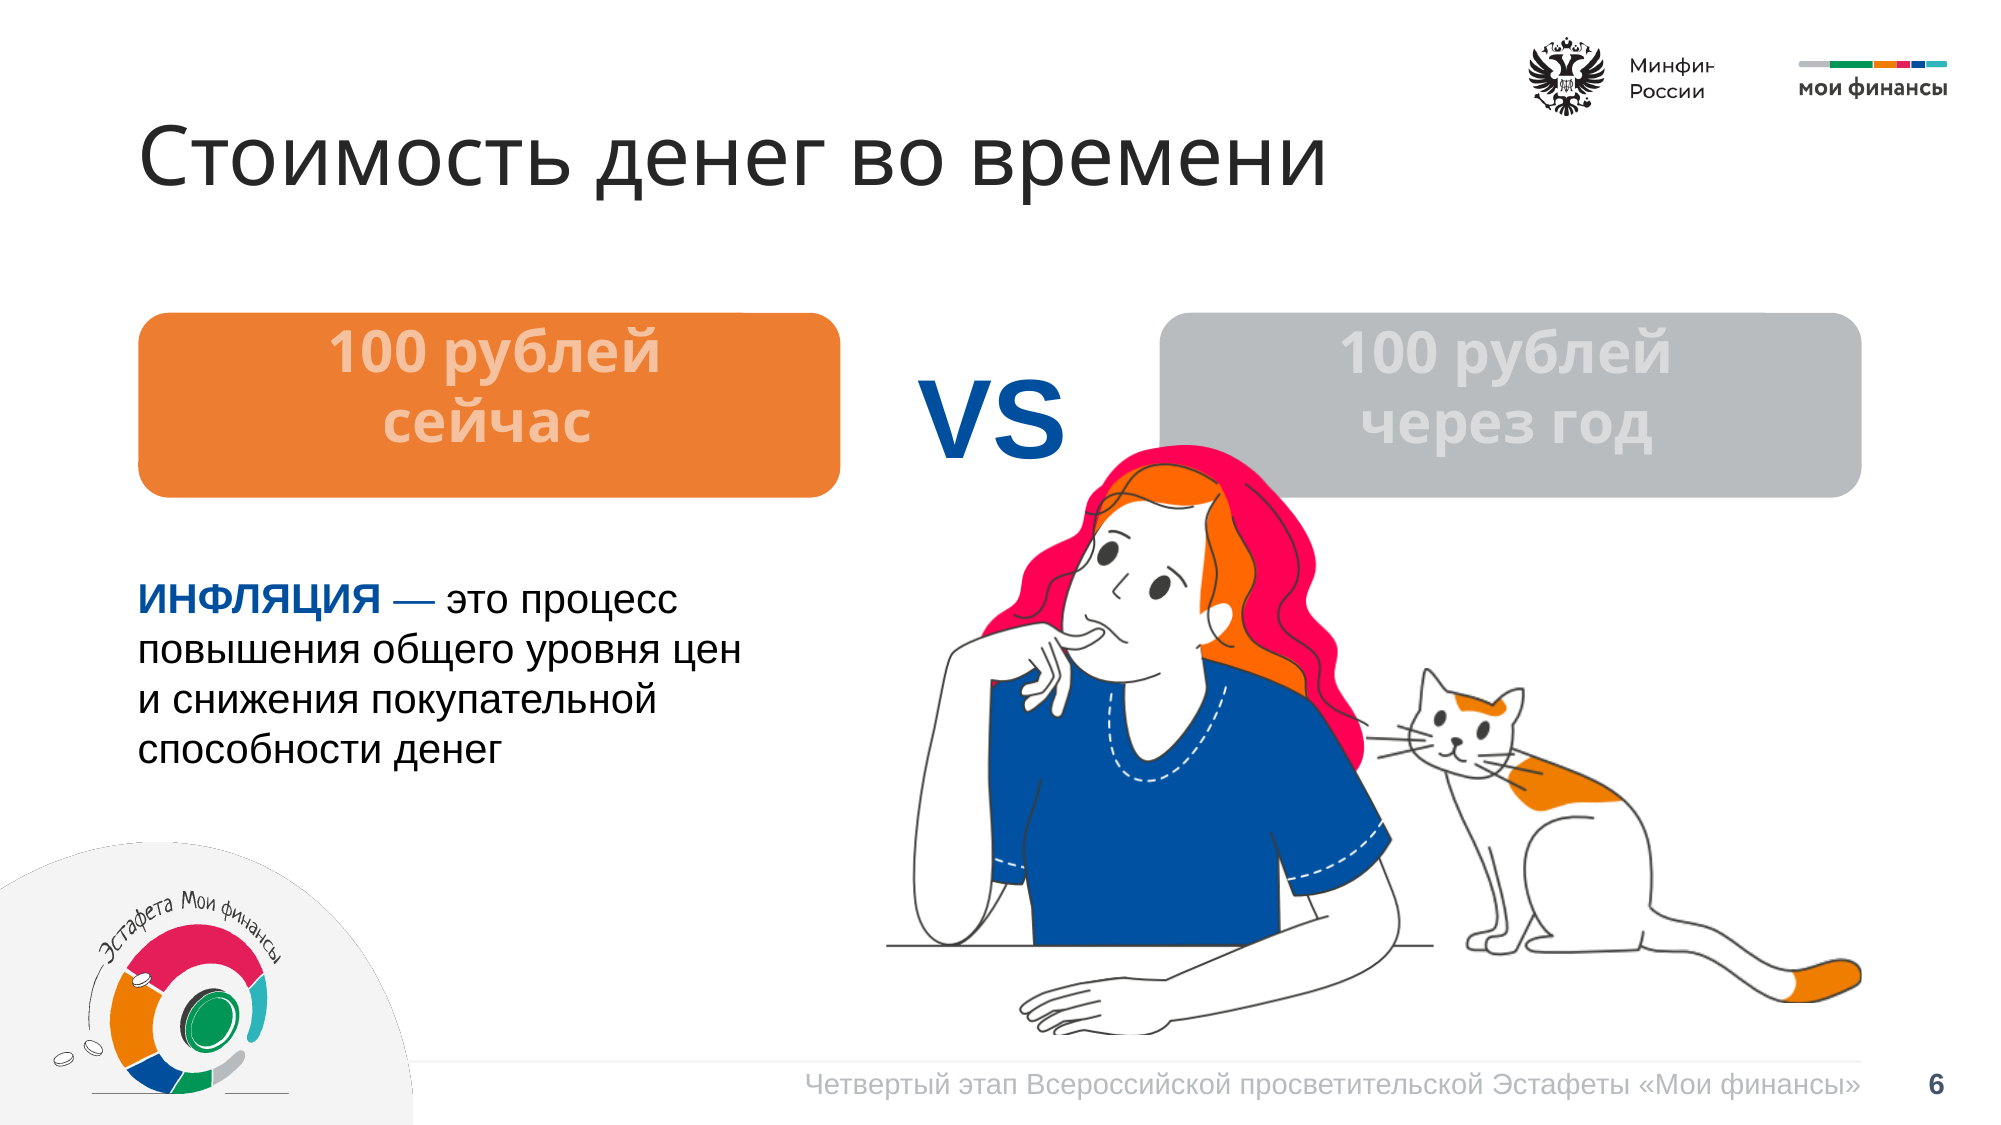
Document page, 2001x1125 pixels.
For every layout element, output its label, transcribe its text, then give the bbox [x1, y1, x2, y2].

text_box 100 рублей сейчас [211, 314, 760, 475]
title Стоимость денег во времени [137, 113, 1410, 216]
text_box ИНФЛЯЦИЯ — это процесс повышения общего уровня цен и снижения покупательной способности денег [137, 571, 760, 768]
text_box 6 [1862, 1064, 1945, 1125]
text_box [136, 310, 843, 500]
picture [0, 842, 413, 1125]
text_box VS [798, 339, 1157, 489]
text_box [1157, 310, 1864, 500]
picture [885, 445, 1862, 1035]
text_box 100 рублей через год [1280, 314, 1714, 476]
